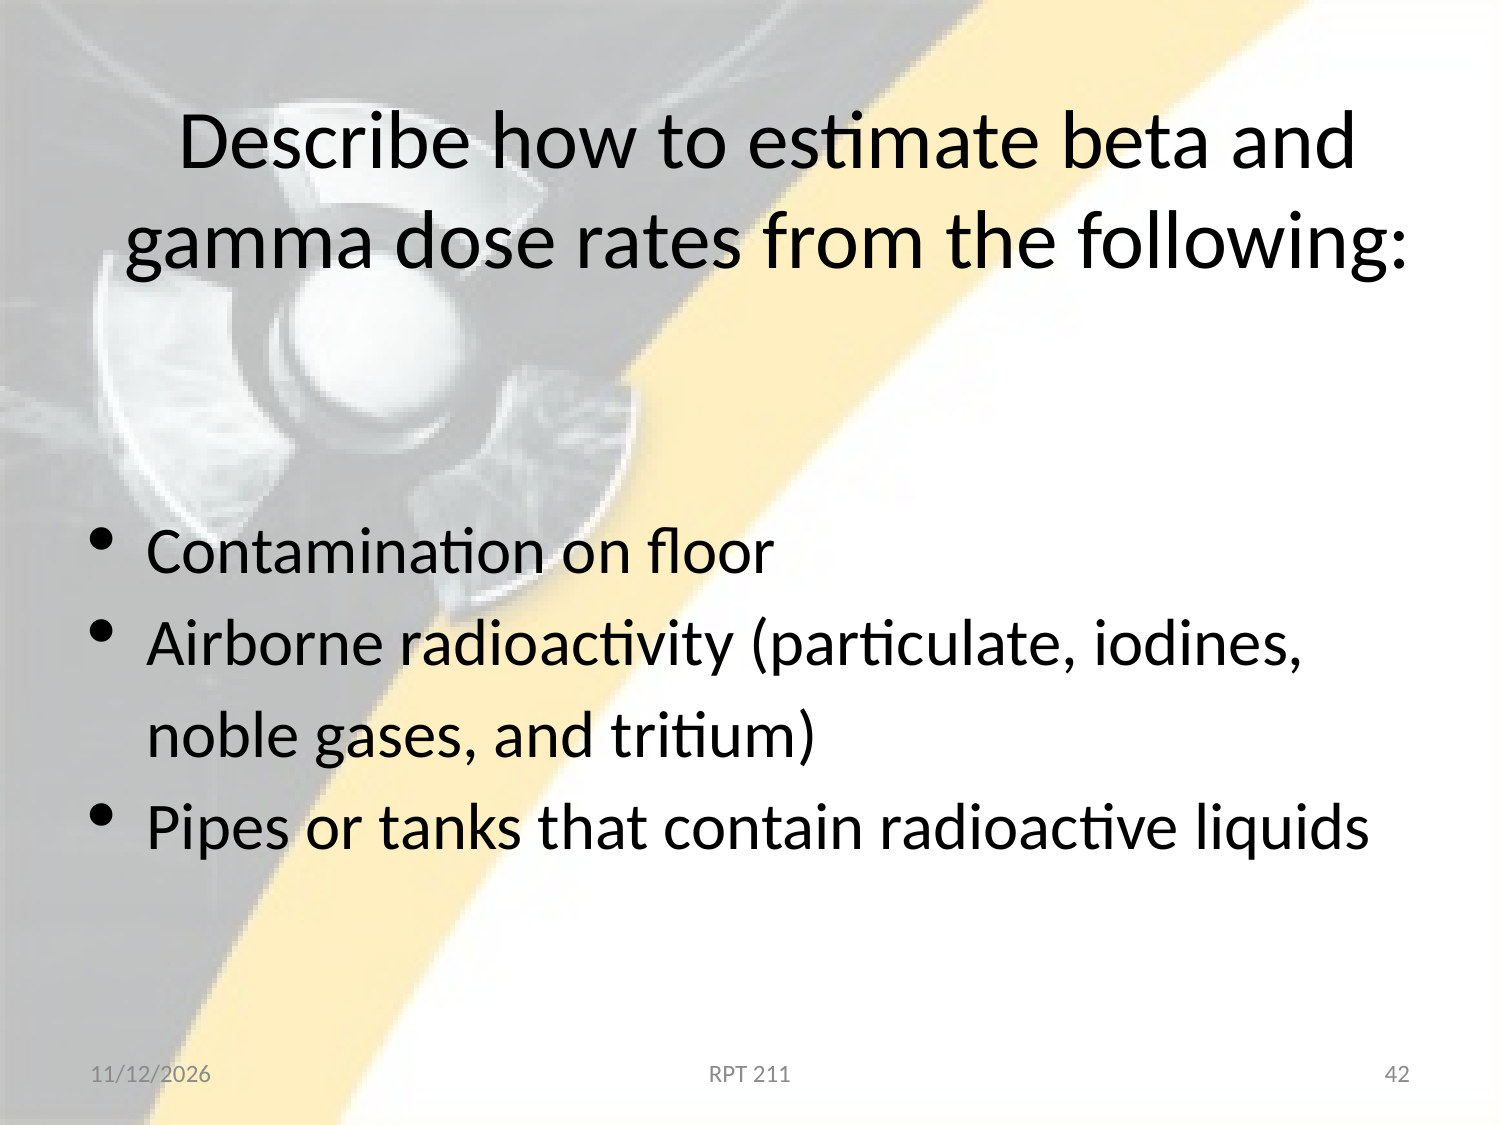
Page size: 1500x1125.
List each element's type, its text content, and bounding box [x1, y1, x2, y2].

list Contamination on floor Airborne radioactivity (particulate, iodines, noble gases, and tritium) Pipes or tanks that contain radioactive liquids [75, 487, 1425, 986]
slide_number 42 [1074, 1042, 1425, 1103]
footer RPT 211 [512, 1042, 988, 1103]
title Describe how to estimate beta and gamma dose rates from the following: [75, 45, 1463, 425]
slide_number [75, 1042, 425, 1103]
